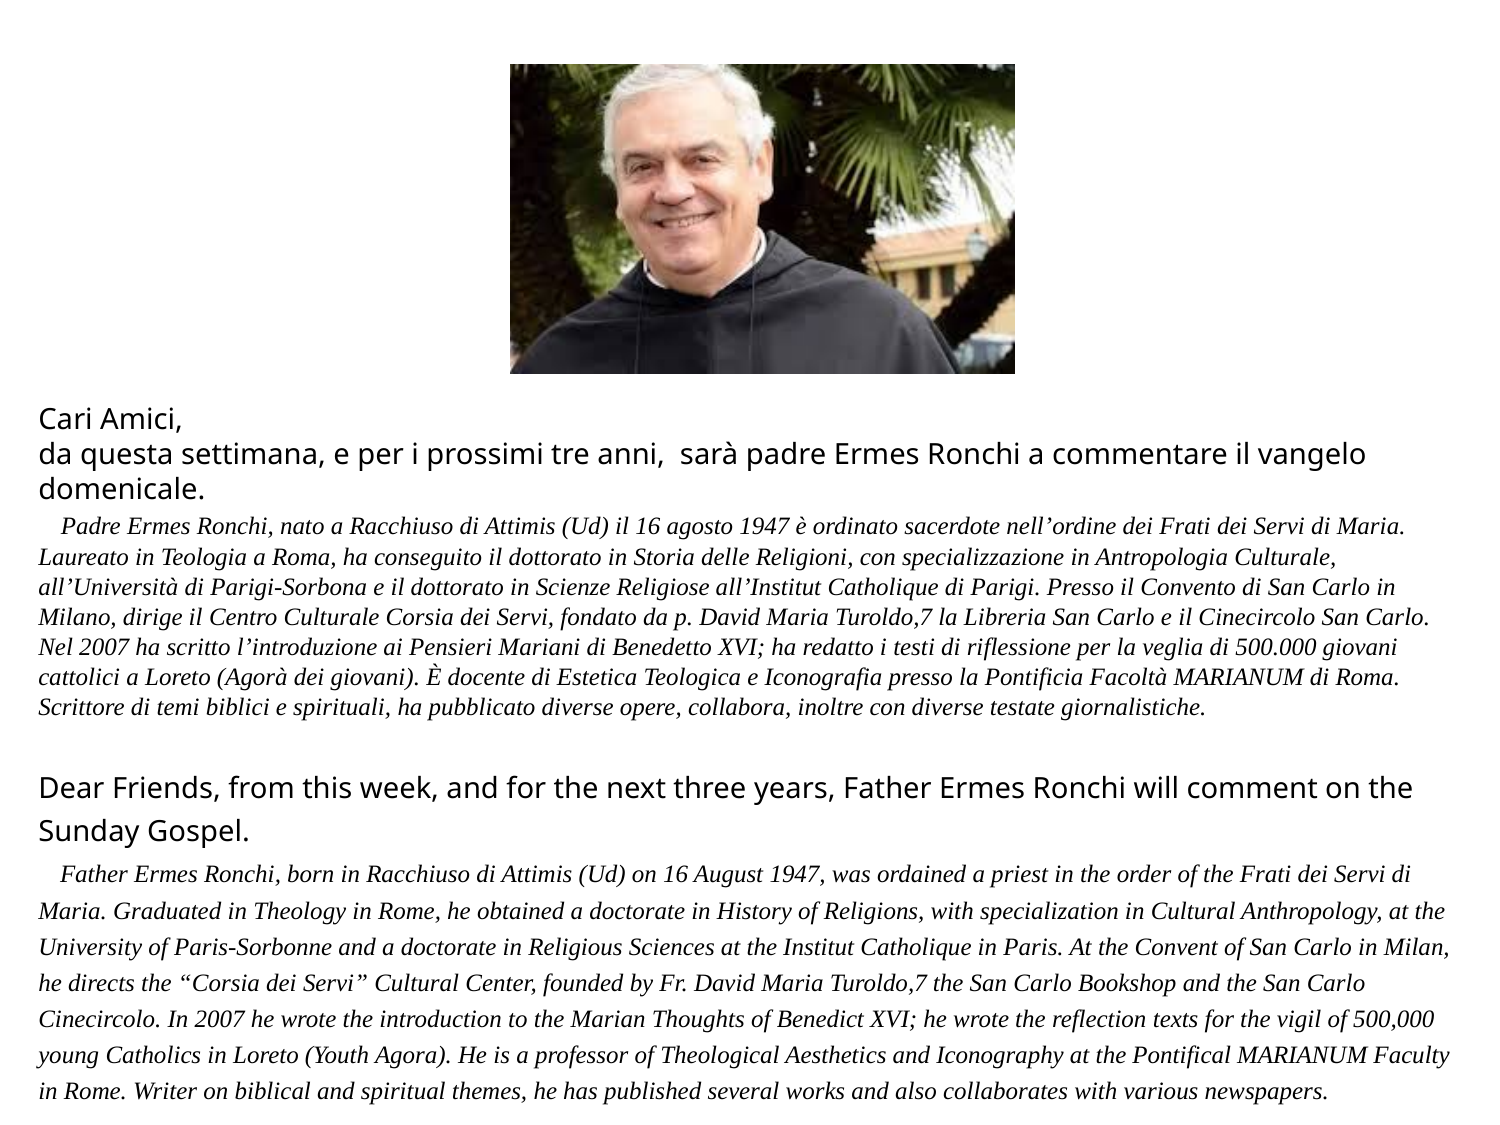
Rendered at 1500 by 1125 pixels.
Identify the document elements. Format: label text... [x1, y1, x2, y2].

text_box Cari Amici, da questa settimana, e per i prossimi tre anni, sarà padre Ermes Ronchi a commentare il vangelo domenicale. Padre Ermes Ronchi, nato a Racchiuso di Attimis (Ud) il 16 agosto 1947 è ordinato sacerdote nell’ordine dei Frati dei Servi di Maria. Laureato in Teologia a Roma, ha conseguito il dottorato in Storia delle Religioni, con specializzazione in Antropologia Culturale, all’Università di Parigi-Sorbona e il dottorato in Scienze Religiose all’Institut Catholique di Parigi. Presso il Convento di San Carlo in Milano, dirige il Centro Culturale Corsia dei Servi, fondato da p. David Maria Turoldo,7 la Libreria San Carlo e il Cinecircolo San Carlo. Nel 2007 ha scritto l’introduzione ai Pensieri Mariani di Benedetto XVI; ha redatto i testi di riflessione per la veglia di 500.000 giovani cattolici a Loreto (Agorà dei giovani). È docente di Estetica Teologica e Iconografia presso la Pontificia Facoltà MARIANUM di Roma. Scrittore di temi biblici e spirituali, ha pubblicato diverse opere, collabora, inoltre con diverse testate giornalistiche. [23, 393, 1483, 728]
picture [510, 64, 1015, 374]
text_box Dear Friends, from this week, and for the next three years, Father Ermes Ronchi will comment on the Sunday Gospel. Father Ermes Ronchi, born in Racchiuso di Attimis (Ud) on 16 August 1947, was ordained a priest in the order of the Frati dei Servi di Maria. Graduated in Theology in Rome, he obtained a doctorate in History of Religions, with specialization in Cultural Anthropology, at the University of Paris-Sorbonne and a doctorate in Religious Sciences at the Institut Catholique in Paris. At the Convent of San Carlo in Milan, he directs the “Corsia dei Servi” Cultural Center, founded by Fr. David Maria Turoldo,7 the San Carlo Bookshop and the San Carlo Cinecircolo. In 2007 he wrote the introduction to the Marian Thoughts of Benedict XVI; he wrote the reflection texts for the vigil of 500,000 young Catholics in Loreto (Youth Agora). He is a professor of Theological Aesthetics and Iconography at the Pontifical MARIANUM Faculty in Rome. Writer on biblical and spiritual themes, he has published several works and also collaborates with various newspapers. [23, 755, 1477, 1112]
